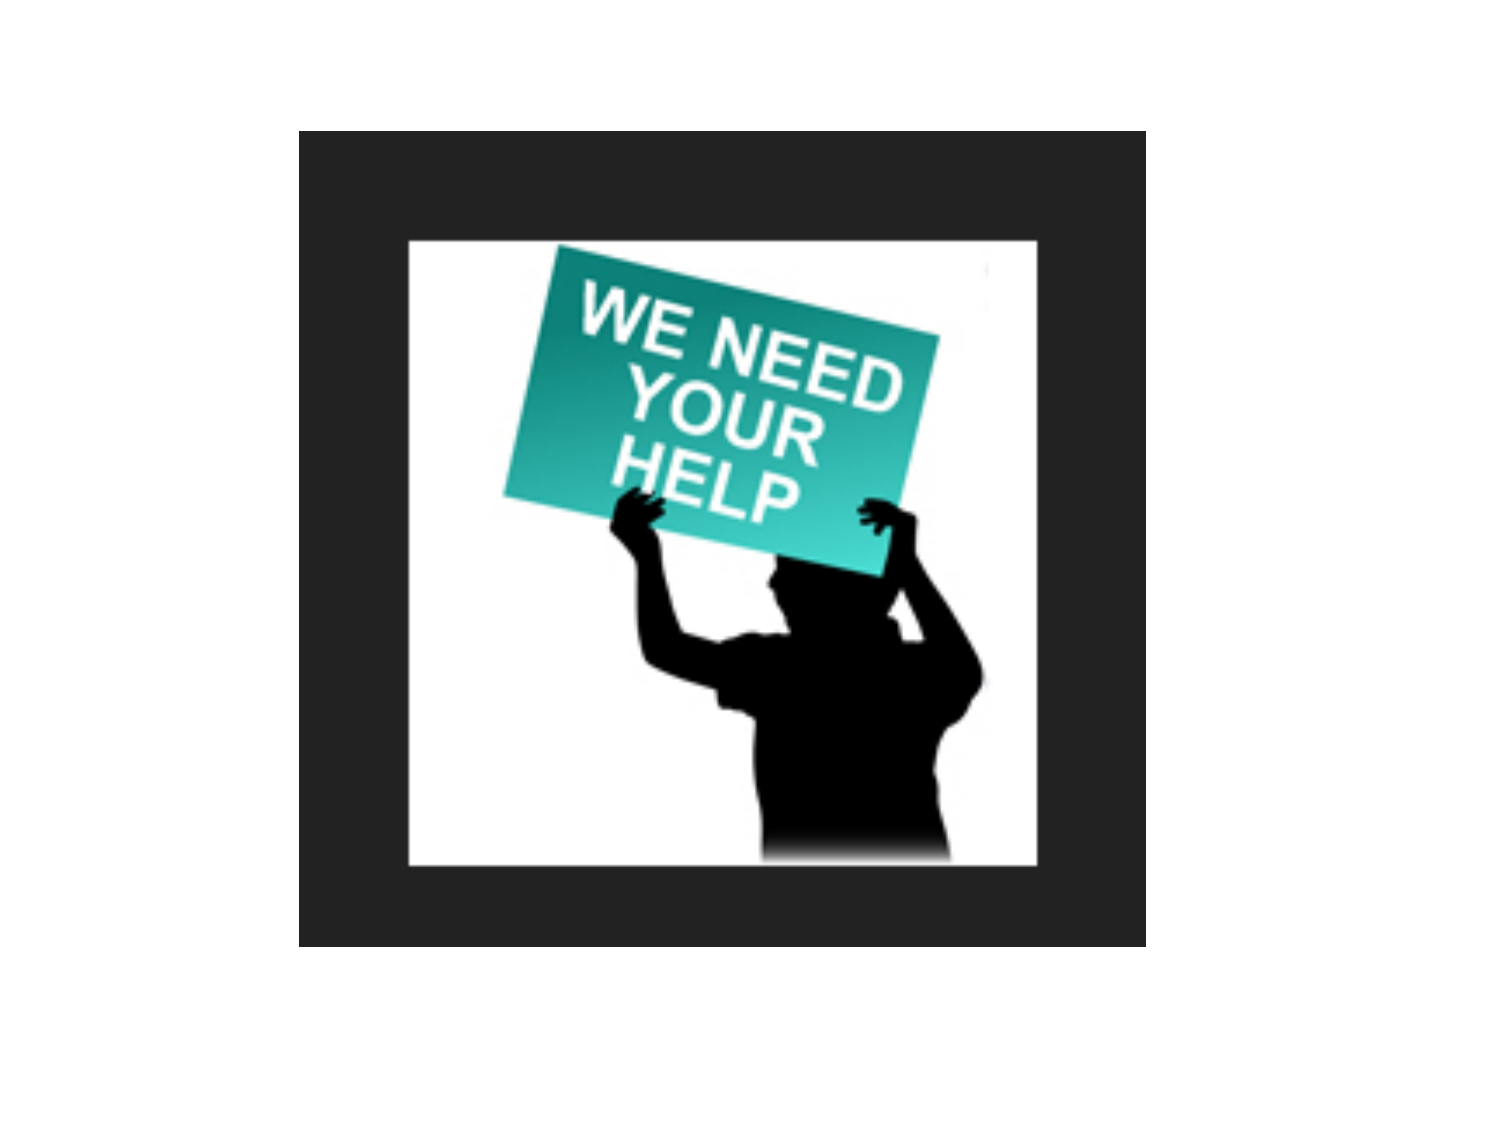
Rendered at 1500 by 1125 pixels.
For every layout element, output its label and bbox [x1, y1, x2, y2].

picture [299, 130, 1146, 947]
